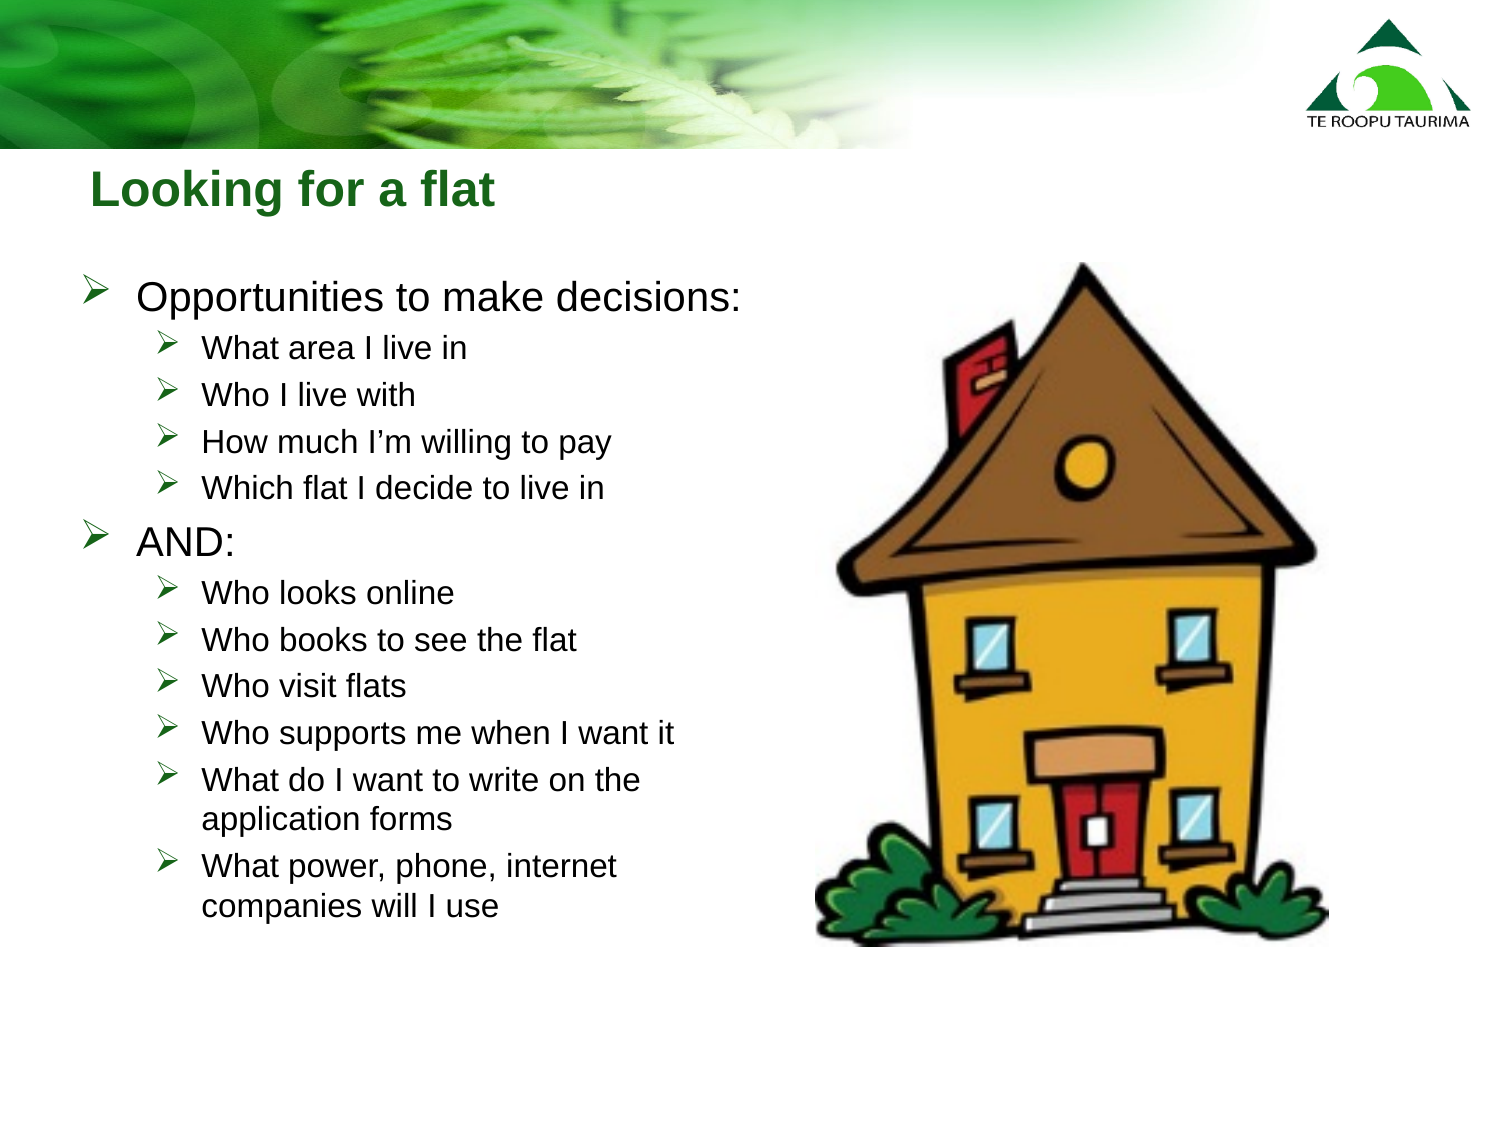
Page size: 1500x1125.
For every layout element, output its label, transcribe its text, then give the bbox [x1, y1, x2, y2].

picture [1305, 18, 1471, 131]
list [814, 262, 1330, 947]
list Opportunities to make decisions: What area I live in Who I live with How much I’m willing to pay Which flat I decide to live in AND: Who looks online Who books to see the flat Who visit flats Who supports me when I want it What do I want to write on the application forms What power, phone, internet companies will I use [64, 262, 786, 1005]
title Looking for a flat [75, 149, 1425, 233]
picture [0, 0, 1270, 149]
